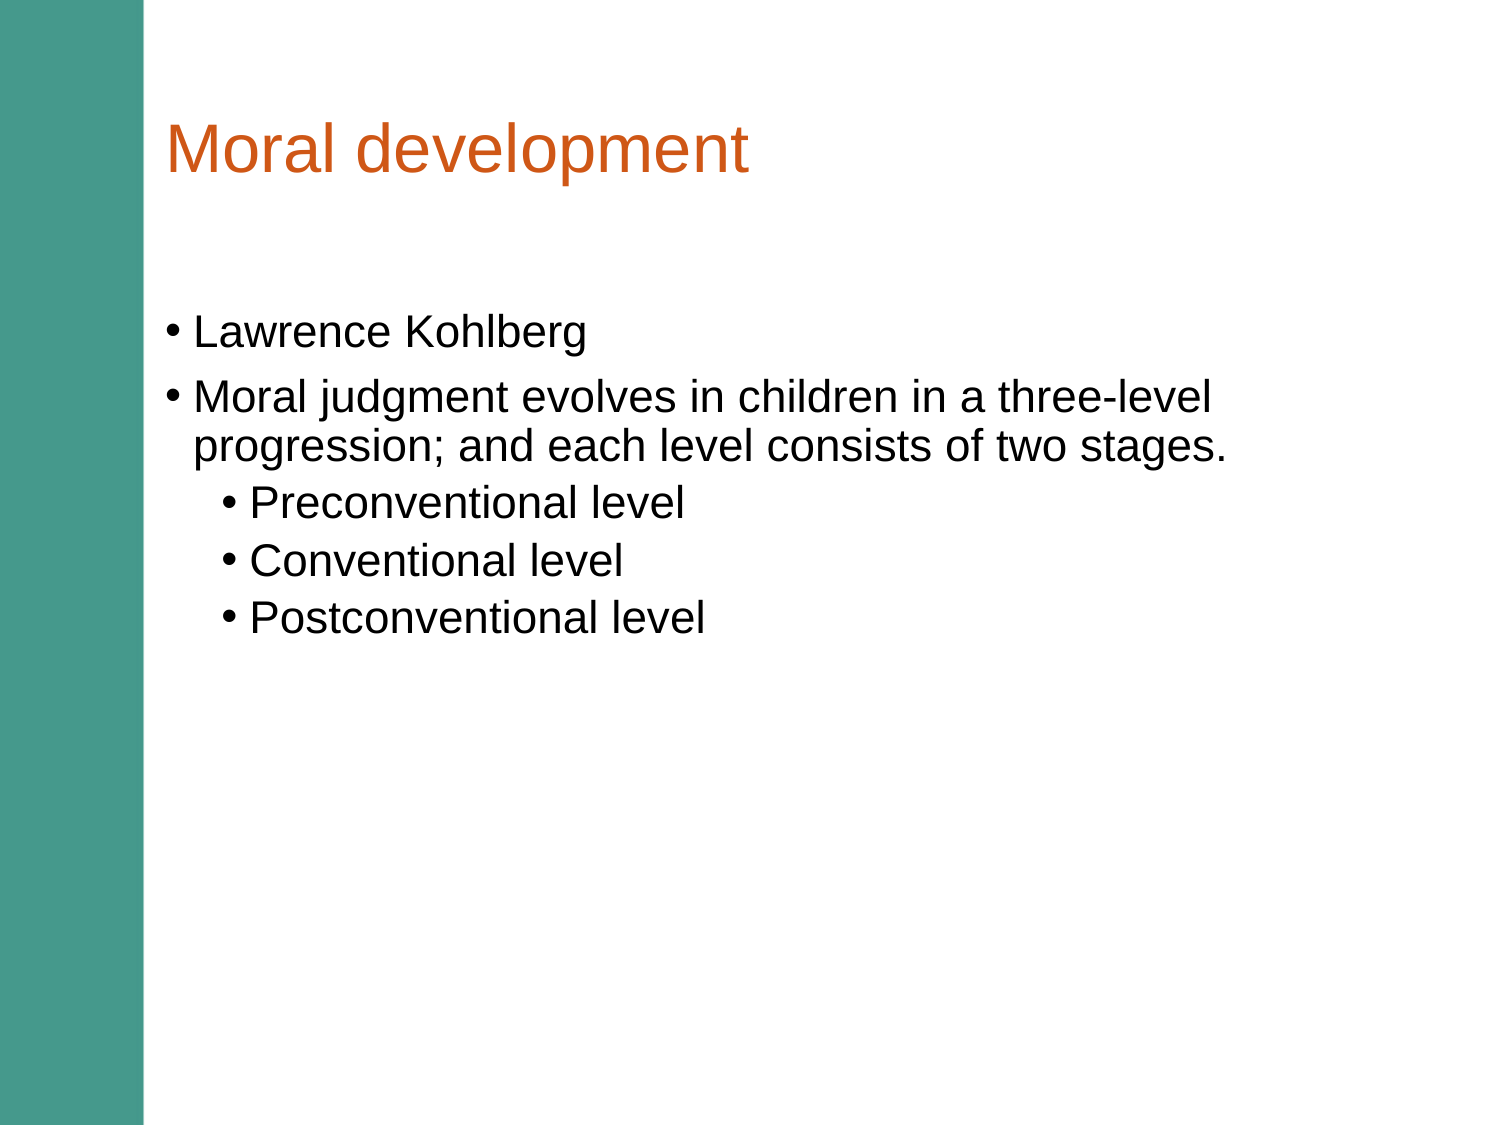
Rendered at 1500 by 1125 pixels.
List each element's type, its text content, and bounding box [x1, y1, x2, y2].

title Moral development [150, 99, 1444, 200]
picture [0, 0, 1500, 1125]
list Lawrence Kohlberg Moral judgment evolves in children in a three-level progression; and each level consists of two stages. Preconventional level Conventional level Postconventional level [150, 299, 1444, 1014]
